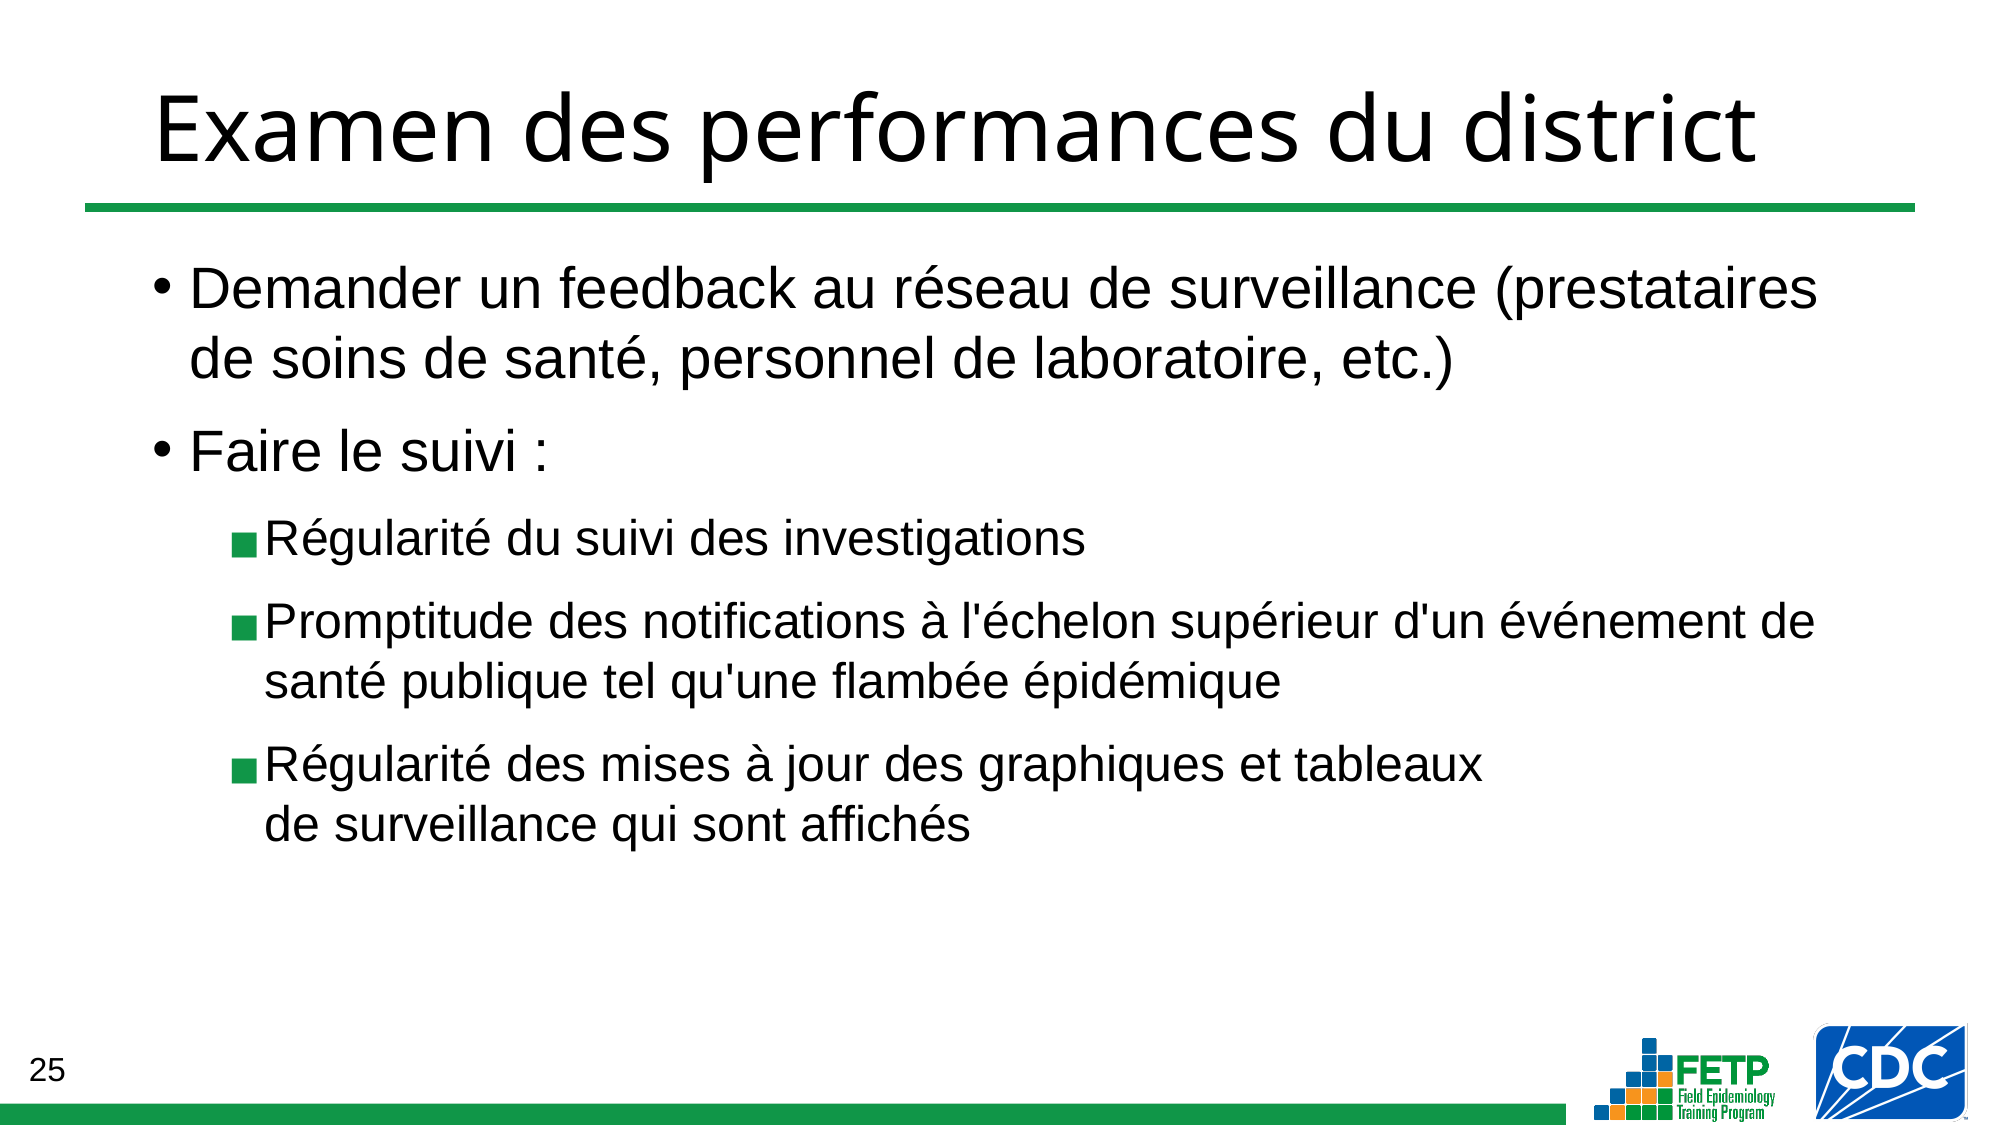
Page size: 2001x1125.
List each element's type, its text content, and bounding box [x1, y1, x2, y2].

picture [1594, 1038, 1775, 1122]
picture [1813, 1023, 1968, 1122]
title Examen des performances du district [137, 75, 1863, 207]
list Demander un feedback au réseau de surveillance (prestataires de soins de santé, personnel de laboratoire, etc.) Faire le suivi : Régularité du suivi des investigations Promptitude des notifications à l'échelon supérieur d'un événement de santé publique tel qu'une flambée épidémique Régularité des mises à jour des graphiques et tableaux de surveillance qui sont affichés [137, 242, 1863, 1004]
